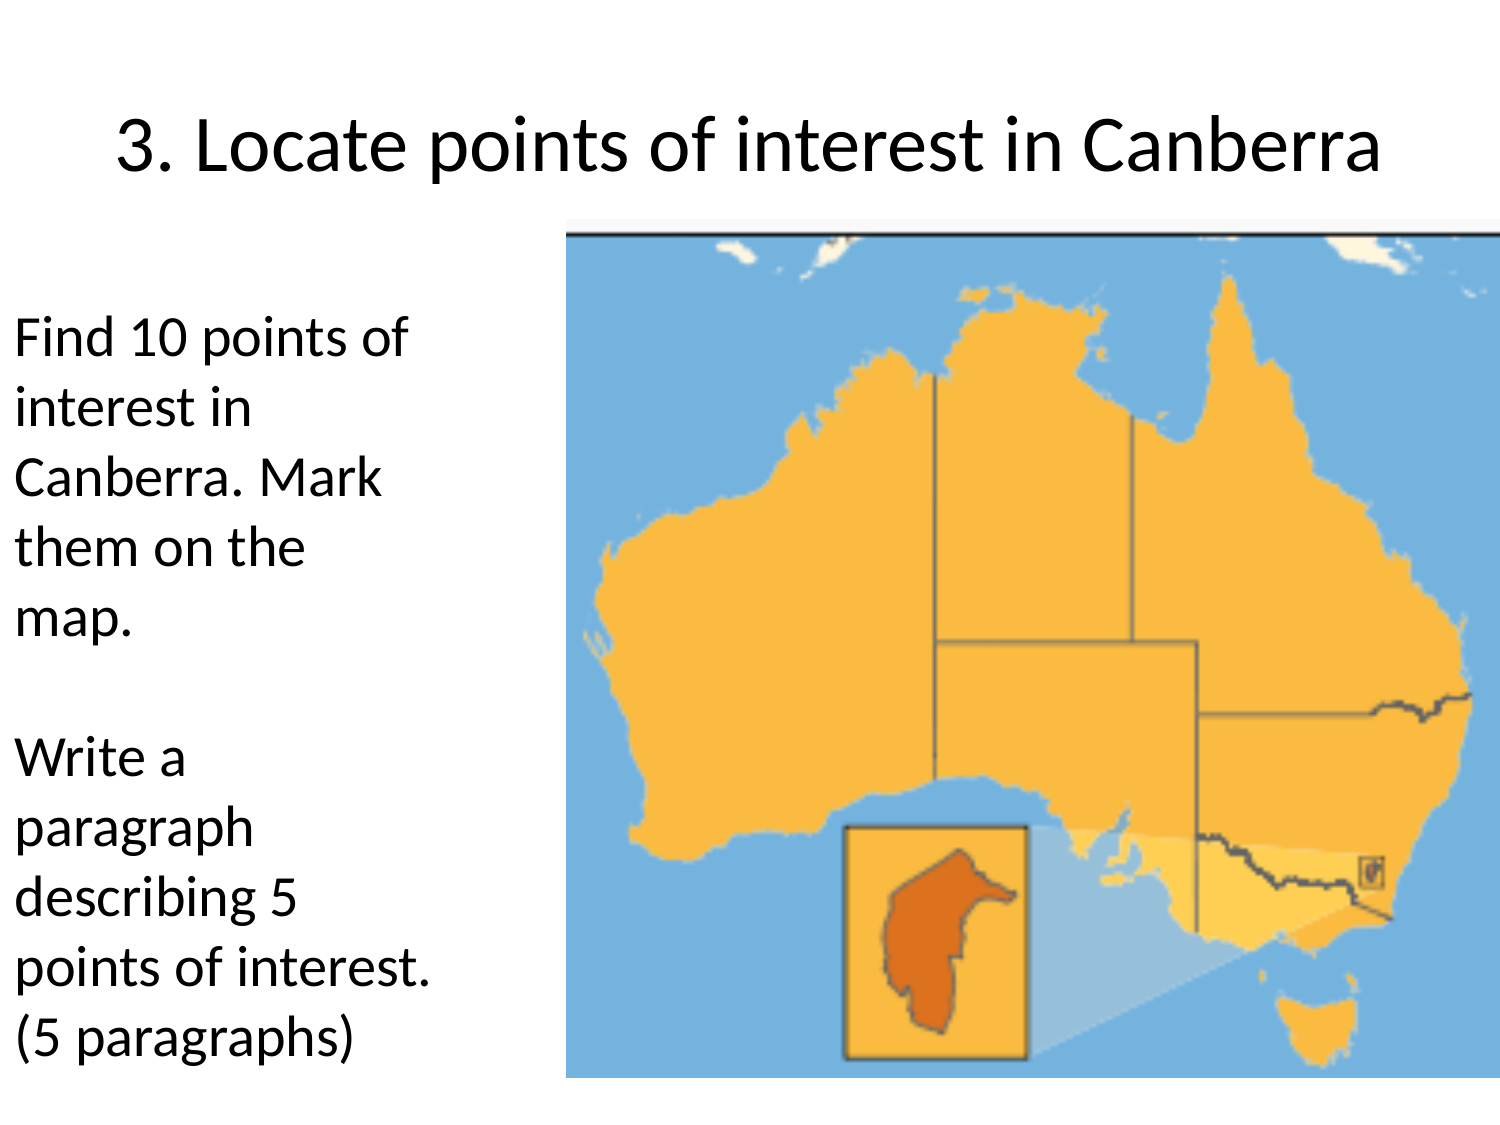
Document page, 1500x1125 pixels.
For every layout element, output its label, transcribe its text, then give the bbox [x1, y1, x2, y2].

title 3. Locate points of interest in Canberra [75, 45, 1425, 233]
text_box Find 10 points of interest in Canberra. Mark them on the map. Write a paragraph describing 5 points of interest. (5 paragraphs) [0, 290, 455, 1076]
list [566, 219, 1500, 1078]
